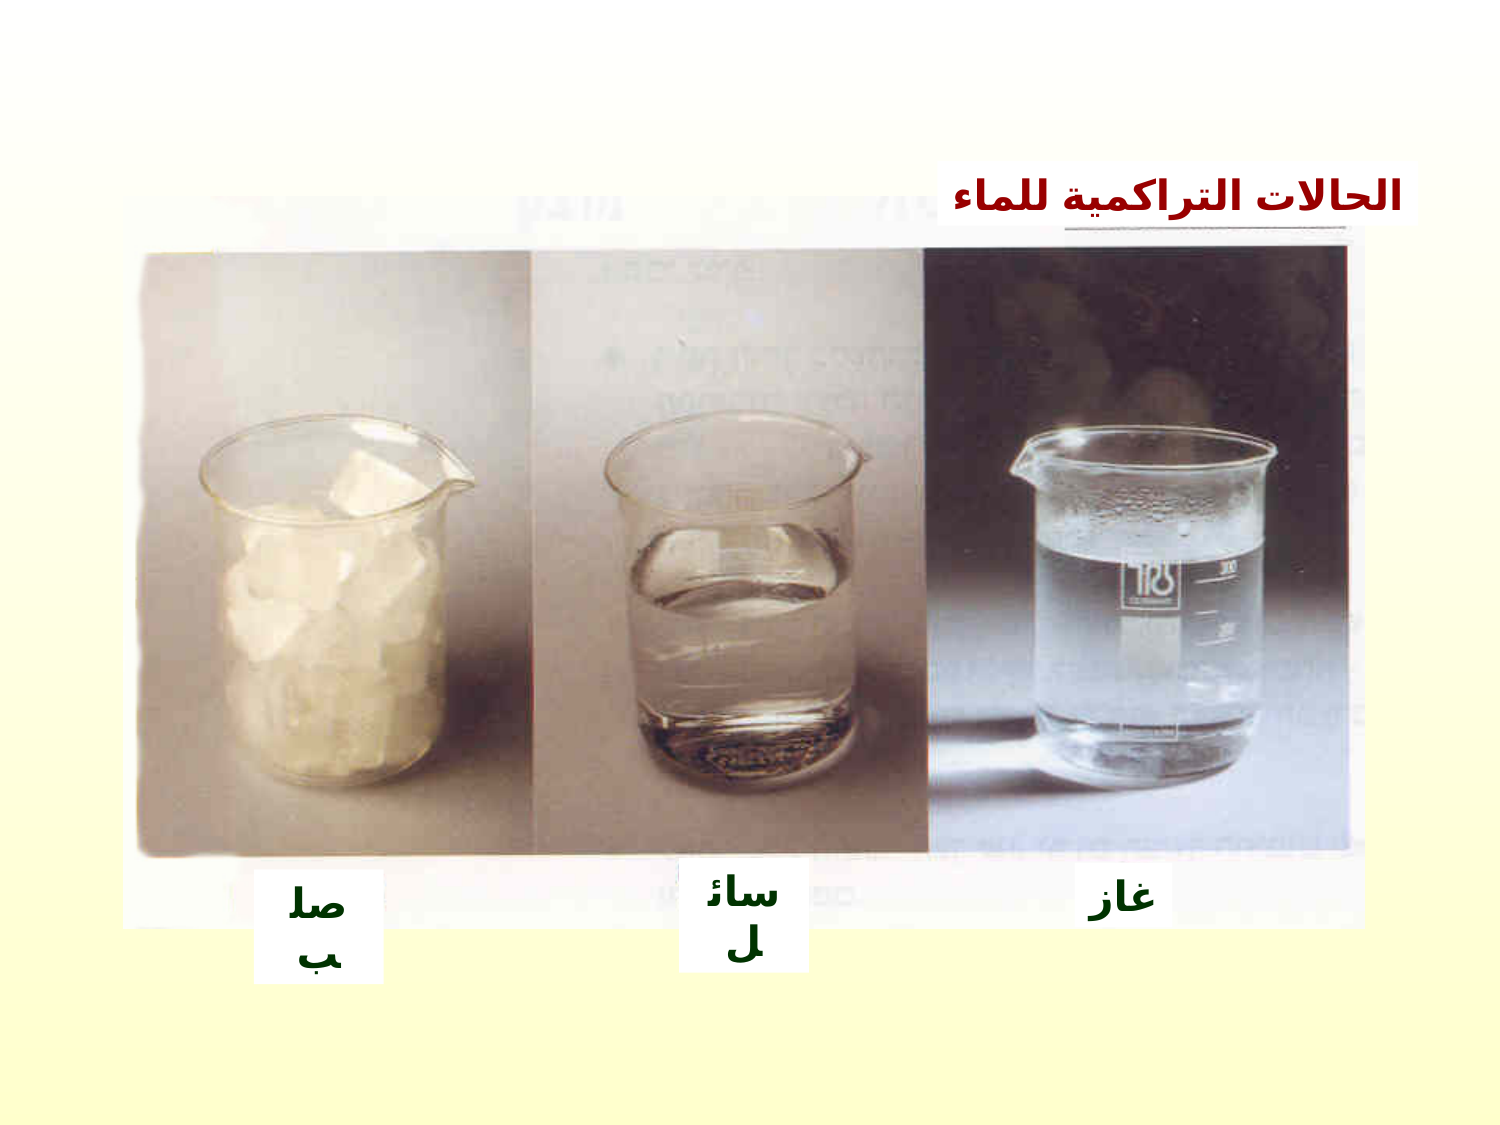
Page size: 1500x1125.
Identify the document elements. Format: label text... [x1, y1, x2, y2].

text_box سائل [679, 937, 809, 973]
text_box الحالات التراكمية للماء [937, 160, 1419, 226]
picture [123, 196, 1365, 929]
text_box صلب [253, 937, 384, 985]
